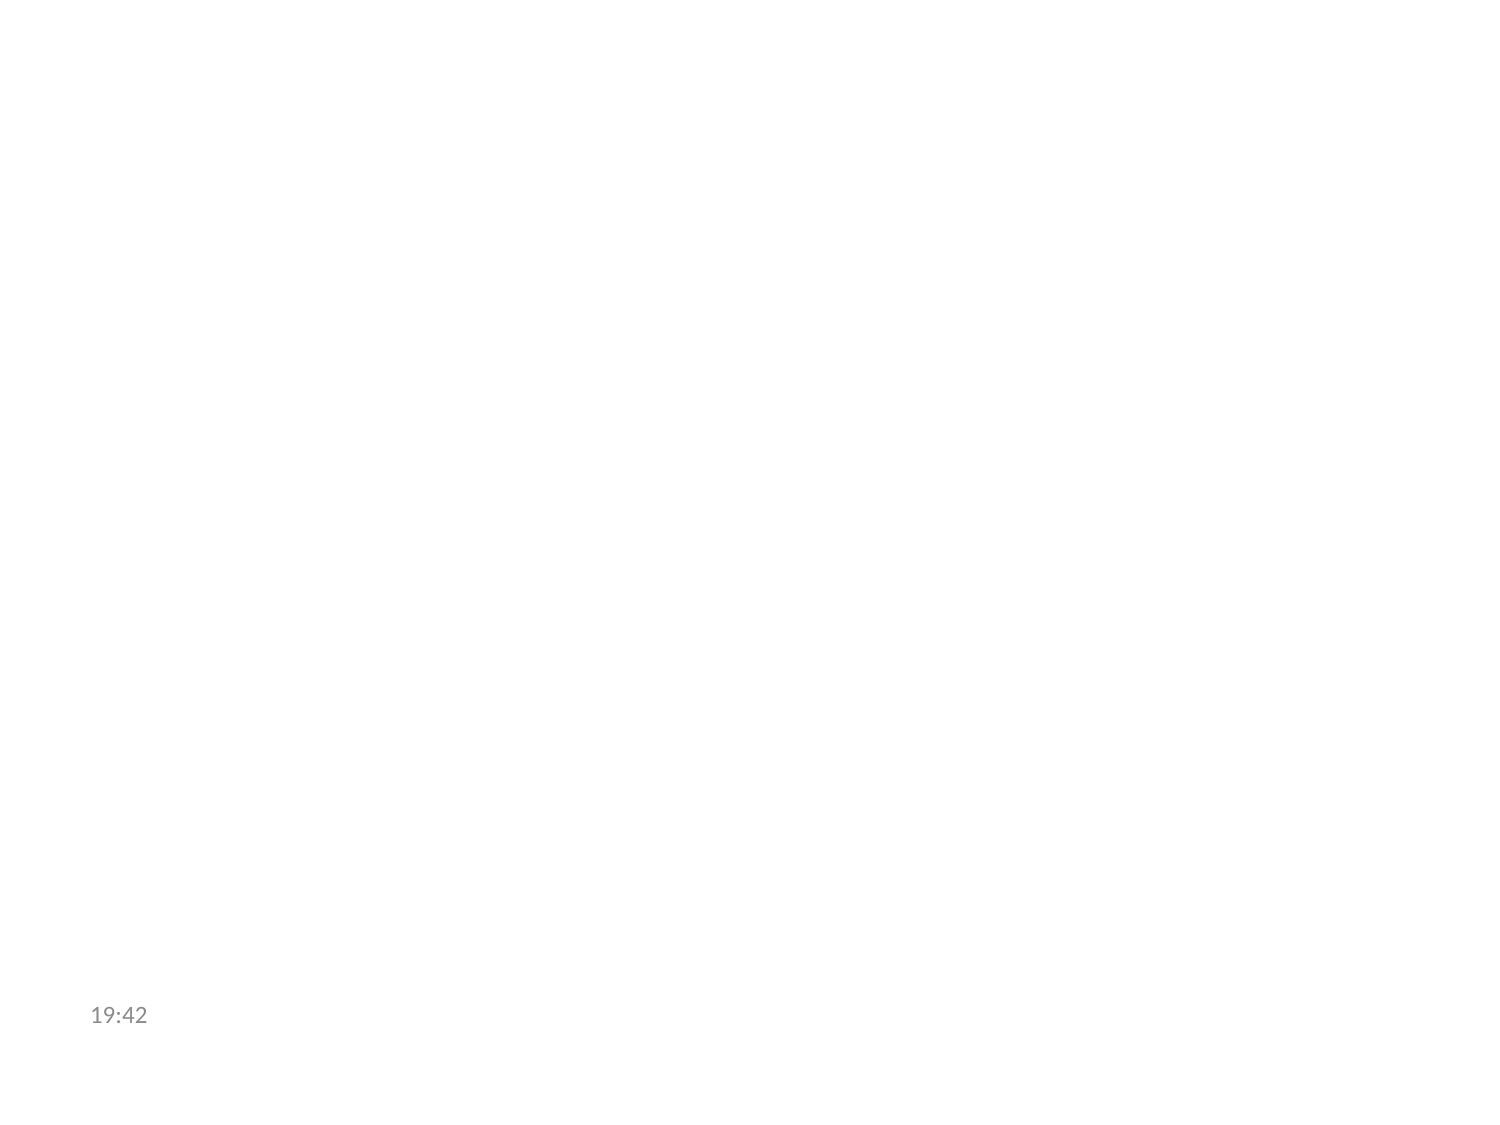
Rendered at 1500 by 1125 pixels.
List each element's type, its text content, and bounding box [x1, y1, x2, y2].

text_box 15:35 [75, 983, 425, 1044]
